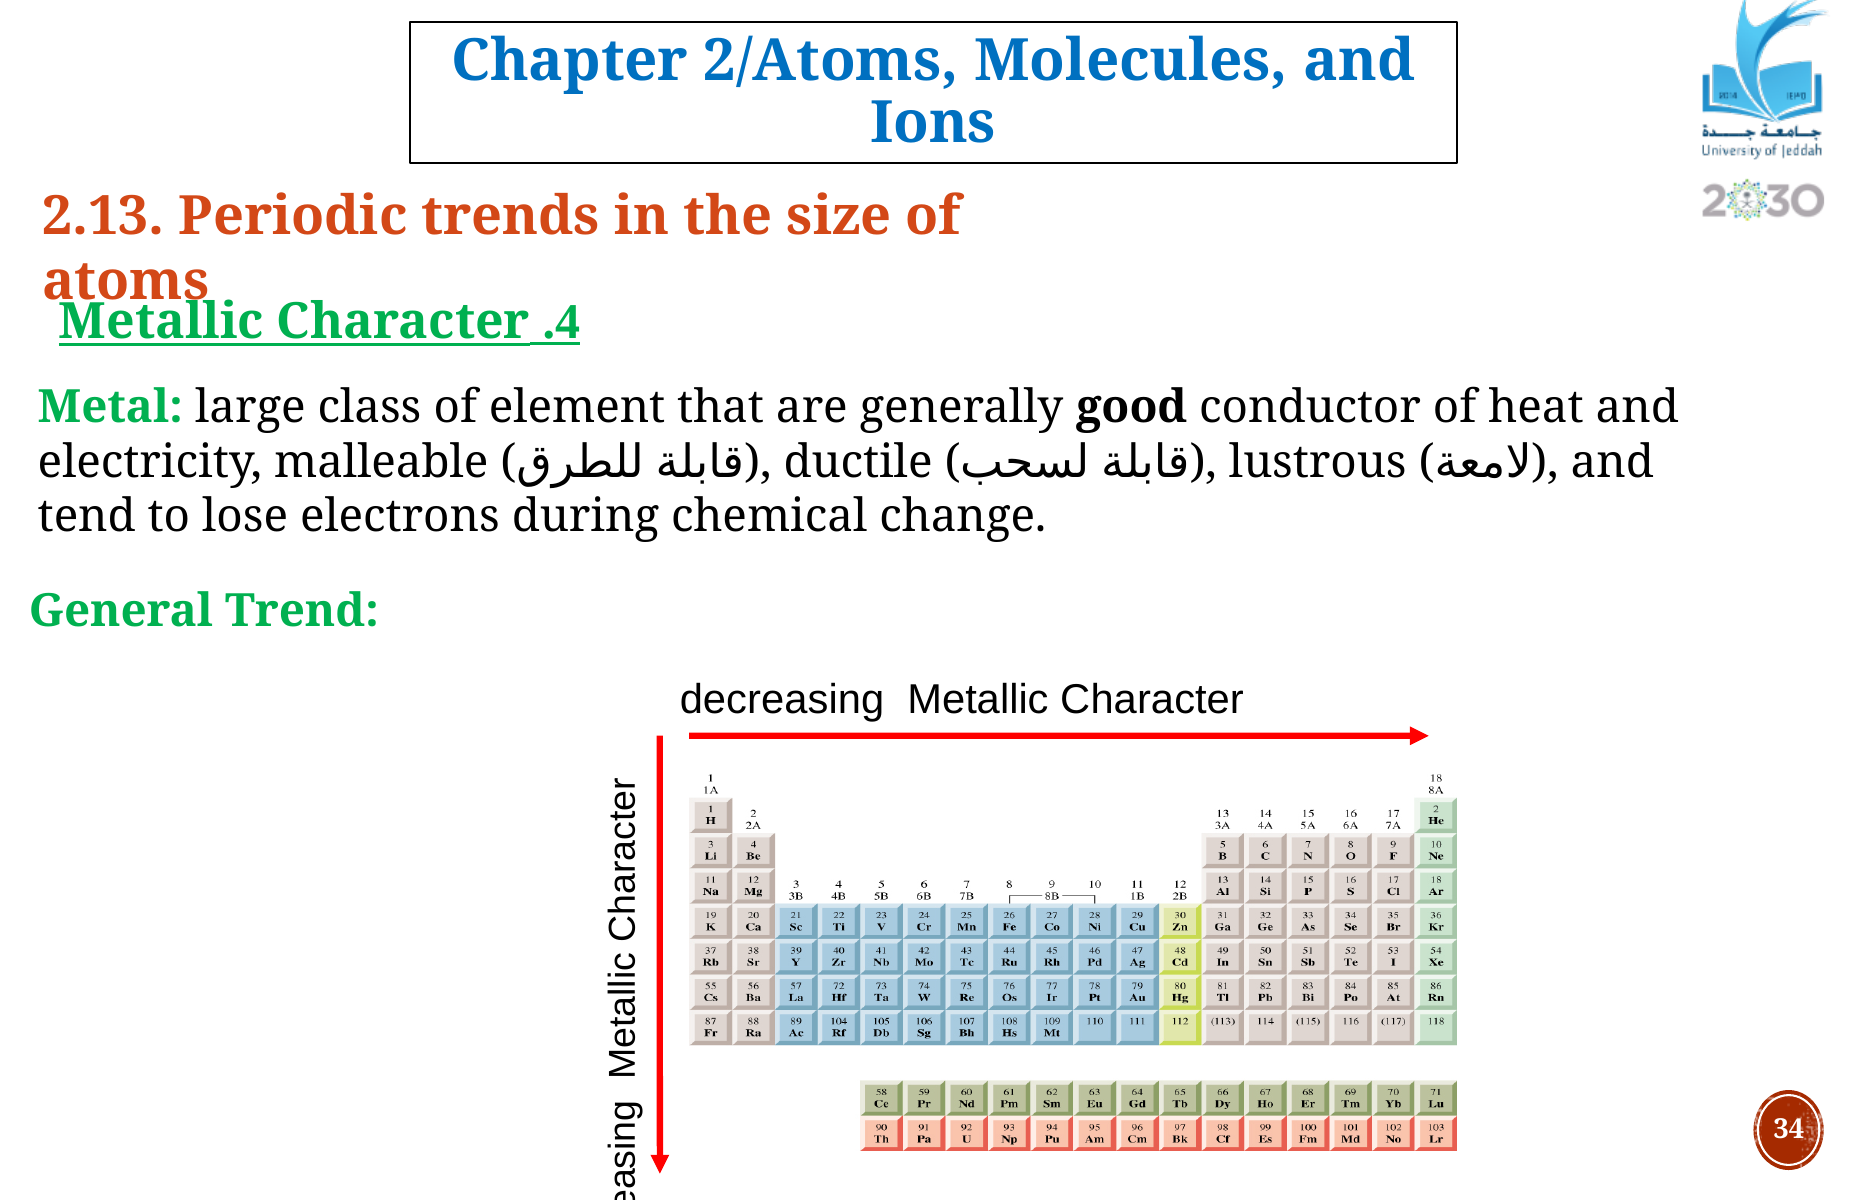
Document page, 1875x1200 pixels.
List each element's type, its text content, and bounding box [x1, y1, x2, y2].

text_box [204, 26, 1658, 178]
slide_number 34 [1739, 1097, 1838, 1162]
text_box Chapter 2/Atoms, Molecules, and Ions [409, 21, 1458, 164]
text_box 2.13. Periodic trends in the size of atoms [26, 173, 1150, 319]
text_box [593, 668, 1455, 1199]
picture [1681, 0, 1846, 227]
text_box General Trend: [14, 572, 395, 643]
text_box Metal: large class of element that are generally good conductor of heat and electricity, malleable (قابلة للطرق), ductile (قابلة لسحب), lustrous (لامعة), and tend to lose electrons during chemical change. [22, 368, 1740, 549]
text_box 4. Metallic Character [44, 319, 662, 342]
